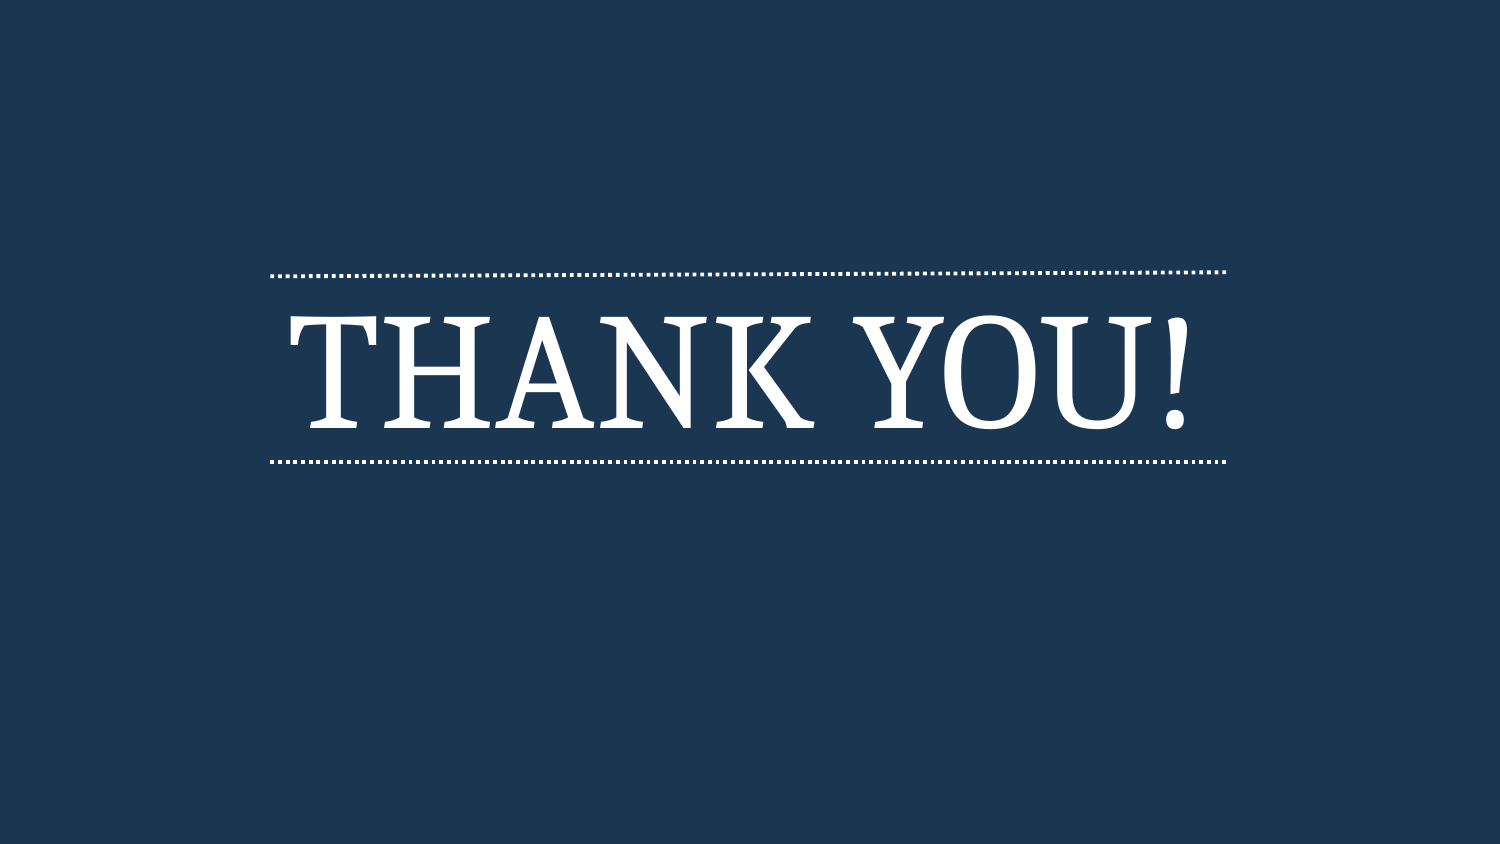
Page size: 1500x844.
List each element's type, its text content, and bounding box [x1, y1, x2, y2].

list THANK YOU! [240, 268, 1250, 455]
